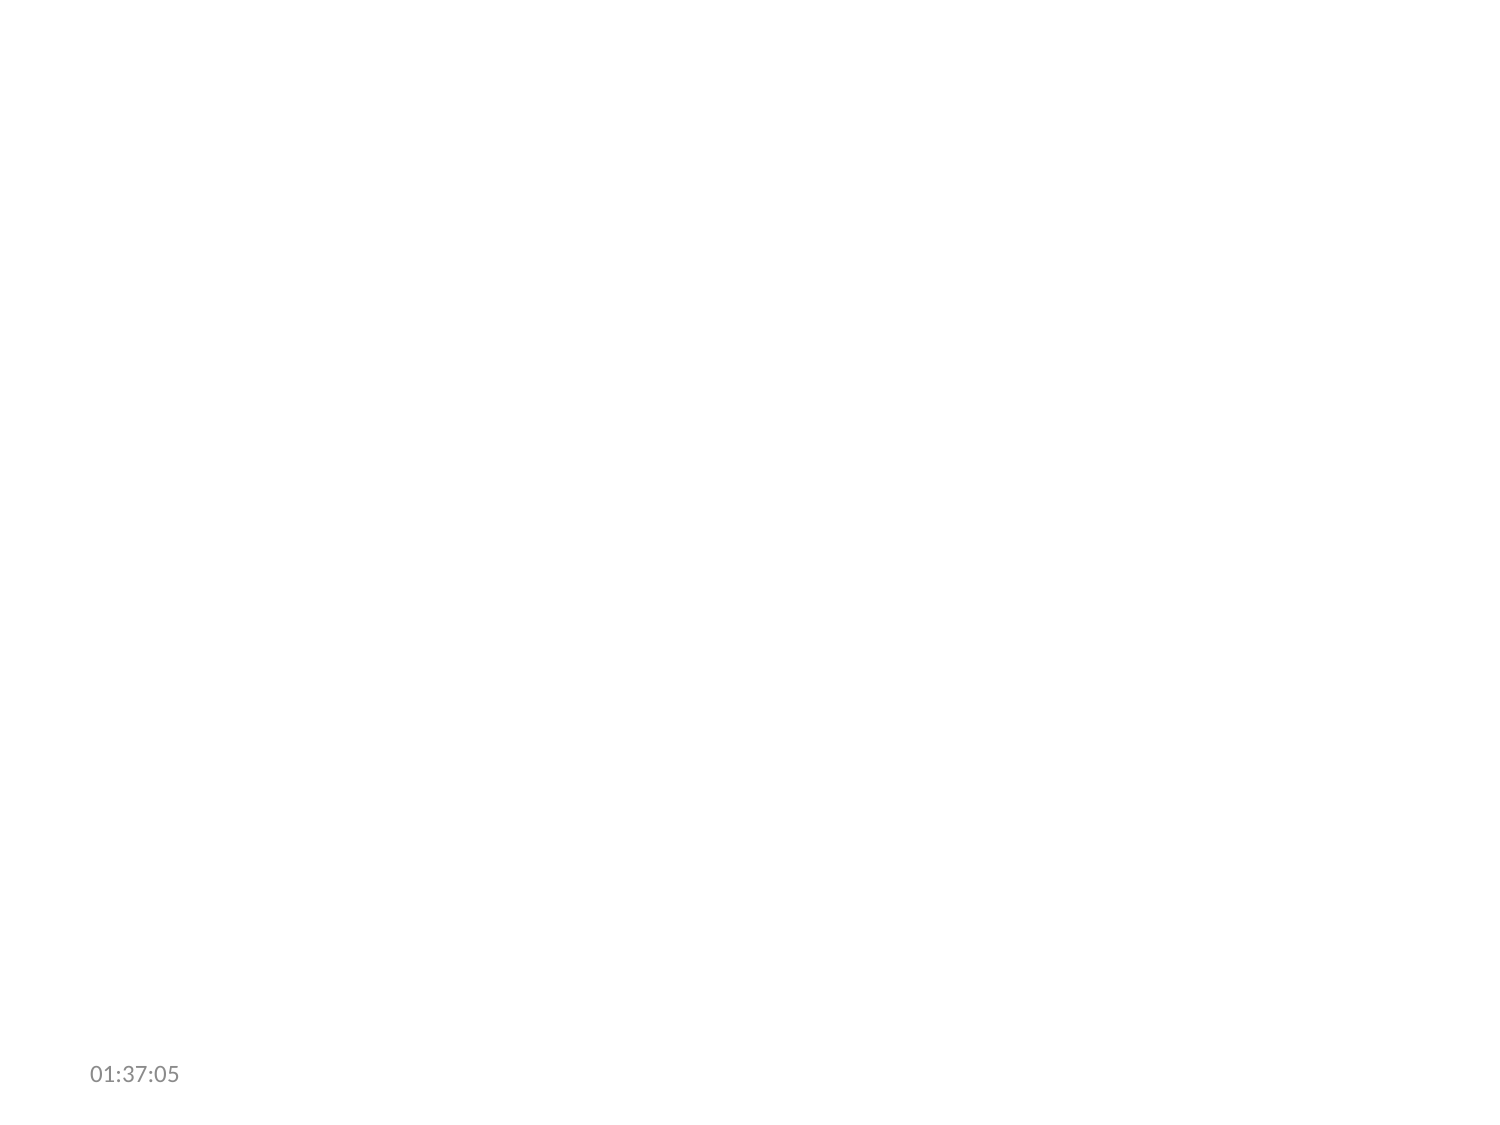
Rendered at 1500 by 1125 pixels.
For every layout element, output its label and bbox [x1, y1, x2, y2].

slide_number [75, 1042, 425, 1103]
